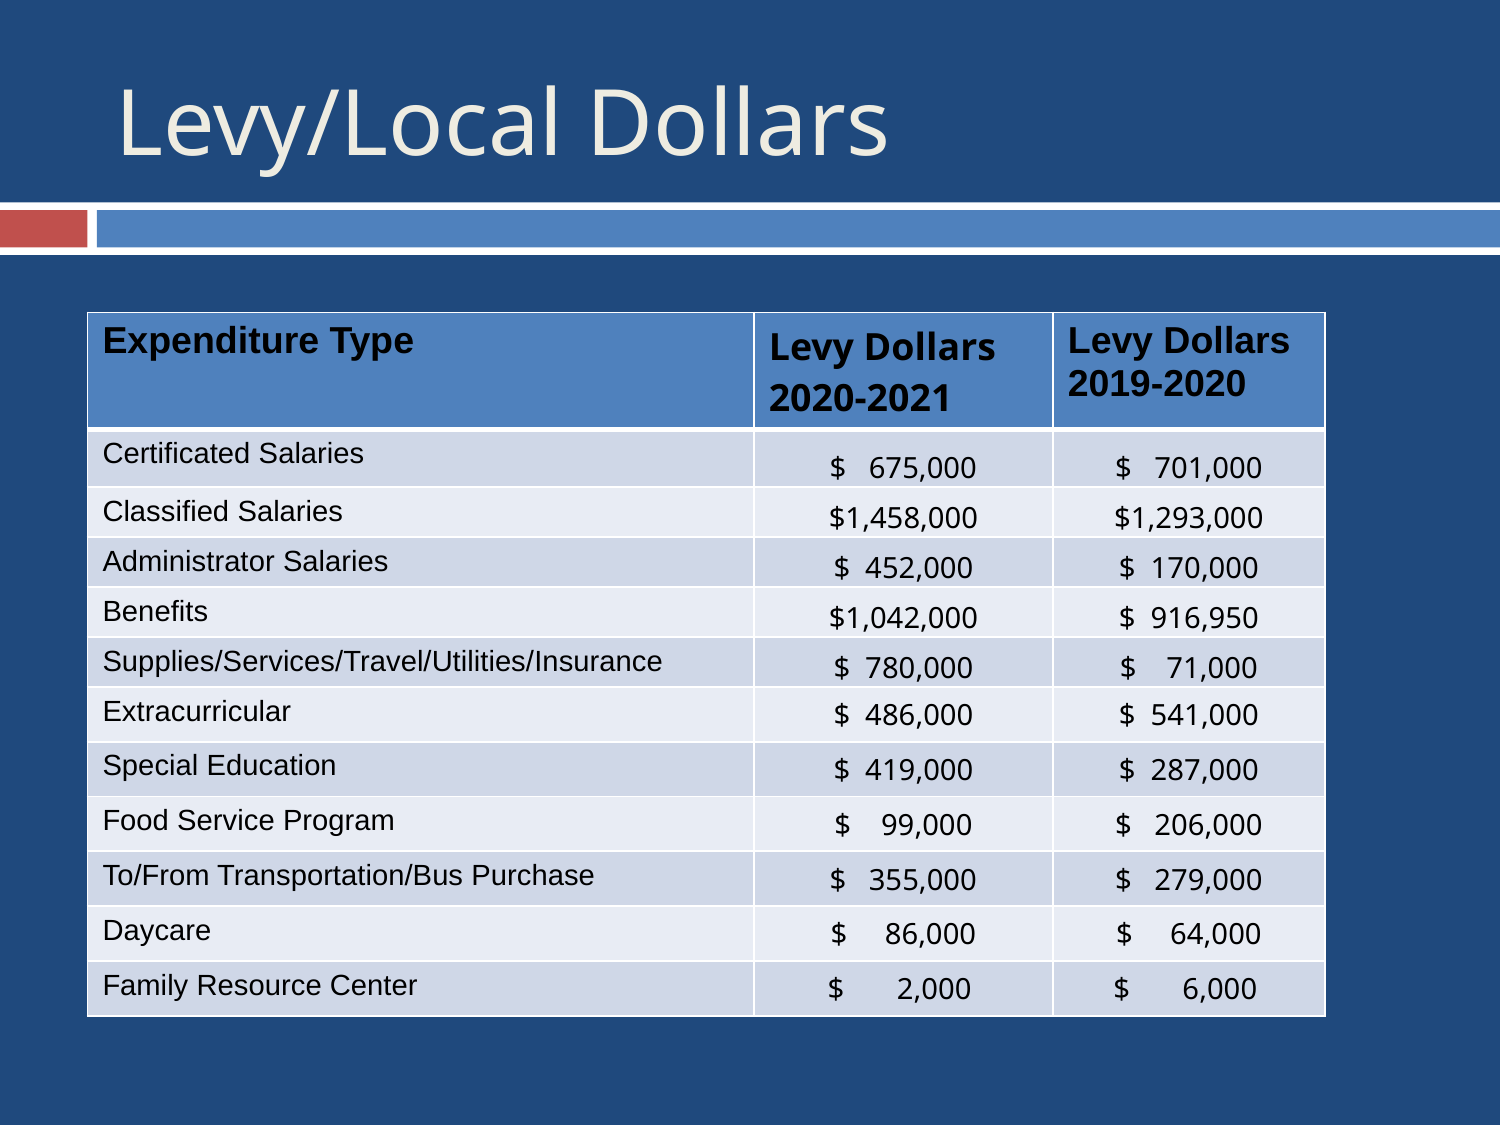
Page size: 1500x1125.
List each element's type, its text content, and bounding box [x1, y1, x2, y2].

table_cell $ 452,000 [755, 538, 1052, 586]
table_cell Administrator Salaries [88, 538, 753, 586]
table_header Levy Dollars 2020-2021 [755, 313, 1052, 427]
table_cell $ 701,000 [1054, 432, 1324, 486]
table_cell $1,042,000 [755, 588, 1052, 636]
table_cell Certificated Salaries [88, 432, 753, 486]
table_cell Special Education [88, 743, 753, 796]
table_cell $ 279,000 [1054, 852, 1324, 905]
table_cell To/From Transportation/Bus Purchase [88, 852, 753, 905]
table_cell $ 780,000 [755, 638, 1052, 686]
text_box [849, 937, 1450, 1100]
table_cell $ 64,000 [1054, 907, 1324, 960]
table_cell $ 2,000 [755, 962, 1052, 1015]
table_cell $ 541,000 [1054, 688, 1324, 741]
table_cell Family Resource Center [88, 962, 753, 1015]
table_header Expenditure Type [88, 313, 753, 427]
table_cell $ 170,000 [1054, 538, 1324, 586]
table_cell $ 86,000 [755, 907, 1052, 960]
table_cell Extracurricular [88, 688, 753, 741]
table_cell $ 287,000 [1054, 743, 1324, 796]
table_cell $ 355,000 [755, 852, 1052, 905]
table_cell $ 916,950 [1054, 588, 1324, 636]
table_cell Daycare [88, 907, 753, 960]
table_cell Supplies/Services/Travel/Utilities/Insurance [88, 638, 753, 686]
table_cell $ 206,000 [1054, 797, 1324, 850]
table_cell $ 6,000 [1054, 962, 1324, 1015]
table_cell $1,458,000 [755, 488, 1052, 536]
table_cell Food Service Program [88, 797, 753, 850]
table_cell Classified Salaries [88, 488, 753, 536]
table_cell $ 71,000 [1054, 638, 1324, 686]
title Levy/Local Dollars [100, 37, 1438, 200]
table_cell Benefits [88, 588, 753, 636]
table_cell $ 486,000 [755, 688, 1052, 741]
table_header Levy Dollars 2019-2020 [1054, 313, 1324, 427]
table_cell $1,293,000 [1054, 488, 1324, 536]
table_cell $ 675,000 [755, 432, 1052, 486]
table_cell $ 99,000 [755, 797, 1052, 850]
table_cell $ 419,000 [755, 743, 1052, 796]
